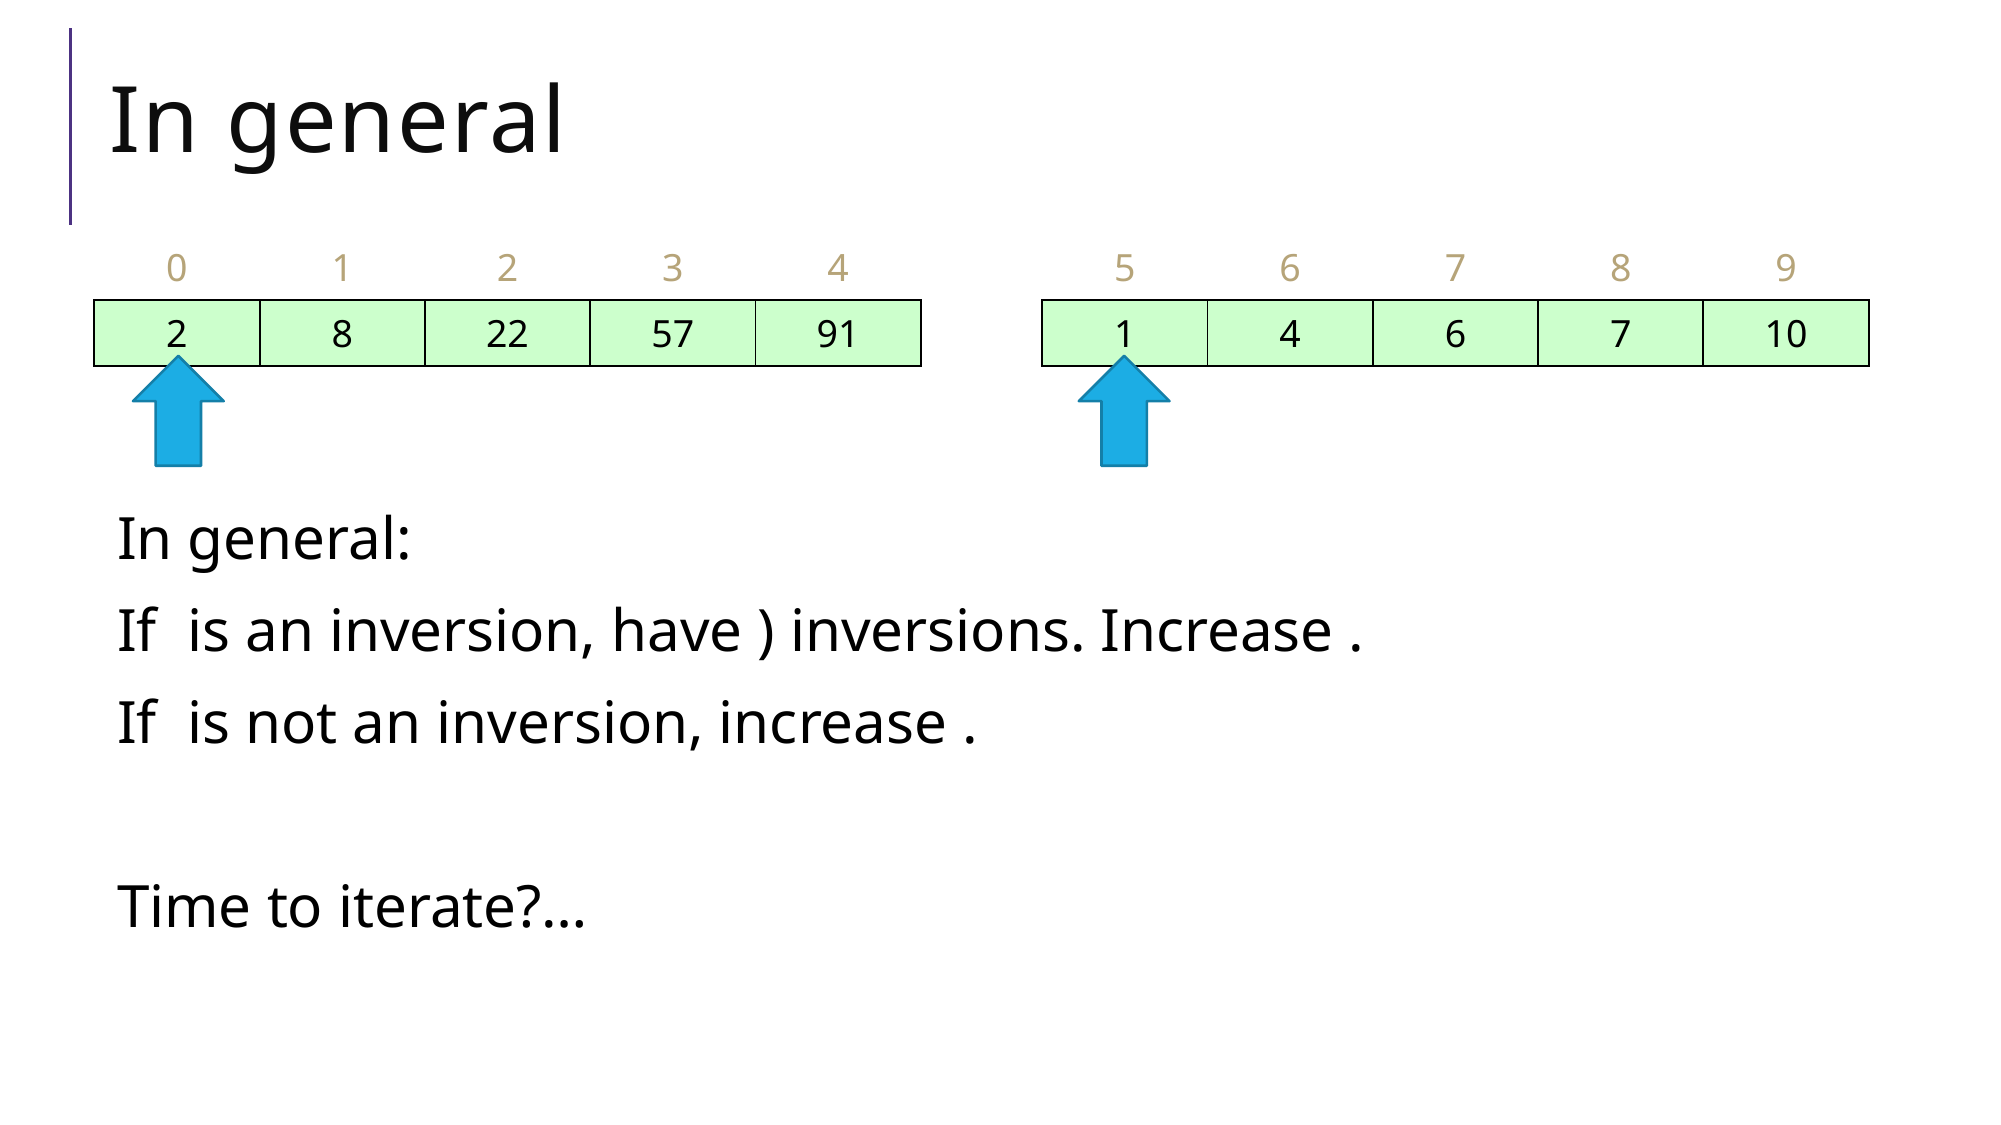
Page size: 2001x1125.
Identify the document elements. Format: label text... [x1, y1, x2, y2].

table_header 4 [756, 235, 920, 299]
table_header 6 [1208, 235, 1372, 299]
table_cell 91 [756, 301, 920, 365]
table_cell 22 [426, 301, 589, 365]
text_box [1077, 354, 1171, 468]
table_cell 1 [1043, 301, 1207, 365]
table_header 3 [591, 235, 755, 299]
table_cell 6 [1374, 301, 1537, 365]
text_box [131, 354, 225, 468]
table_header 0 [95, 235, 259, 299]
table_cell 8 [261, 301, 424, 365]
table_cell 57 [591, 301, 755, 365]
table_cell 10 [1704, 301, 1868, 365]
table_header 9 [1704, 235, 1868, 299]
table_header 1 [261, 235, 424, 299]
table_cell 7 [1539, 301, 1702, 365]
table_cell 2 [95, 301, 259, 365]
table_header 2 [426, 235, 589, 299]
table_cell 4 [1208, 301, 1372, 365]
title In general [94, 43, 1930, 210]
table_header 5 [1043, 235, 1207, 299]
table_header 8 [1539, 235, 1702, 299]
table_header 7 [1374, 235, 1537, 299]
